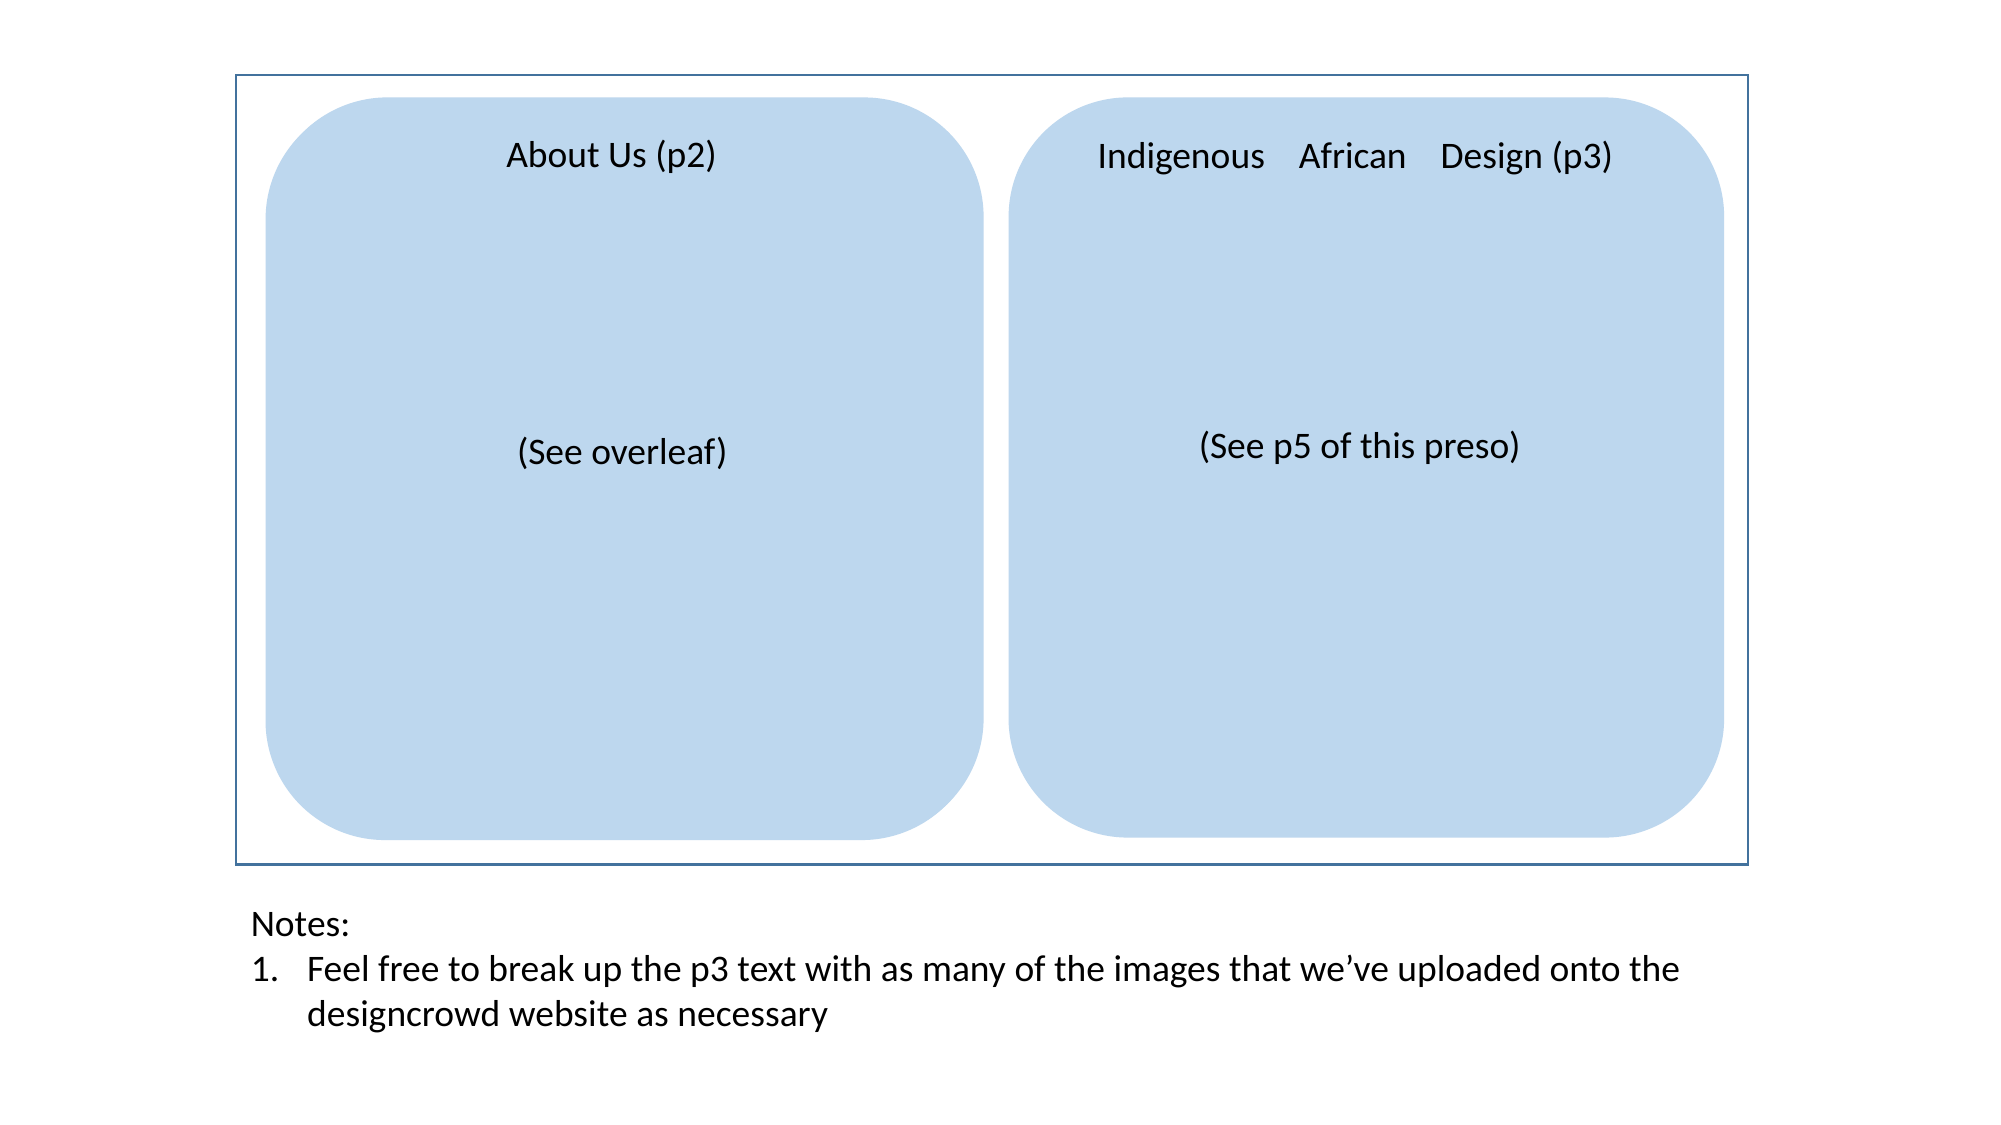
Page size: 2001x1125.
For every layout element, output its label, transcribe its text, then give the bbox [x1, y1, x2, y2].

text_box (See p5 of this preso) [1174, 414, 1546, 474]
text_box [266, 96, 985, 839]
text_box About Us (p2) [426, 122, 797, 183]
text_box Notes: Feel free to break up the p3 text with as many of the images that we’ve uploaded onto the designcrowd website as necessary [235, 891, 1749, 998]
text_box [264, 152, 930, 842]
text_box Indigenous African Design (p3) [1072, 123, 1648, 184]
text_box [235, 74, 1749, 866]
text_box [1007, 96, 1726, 839]
text_box (See overleaf) [436, 419, 808, 480]
